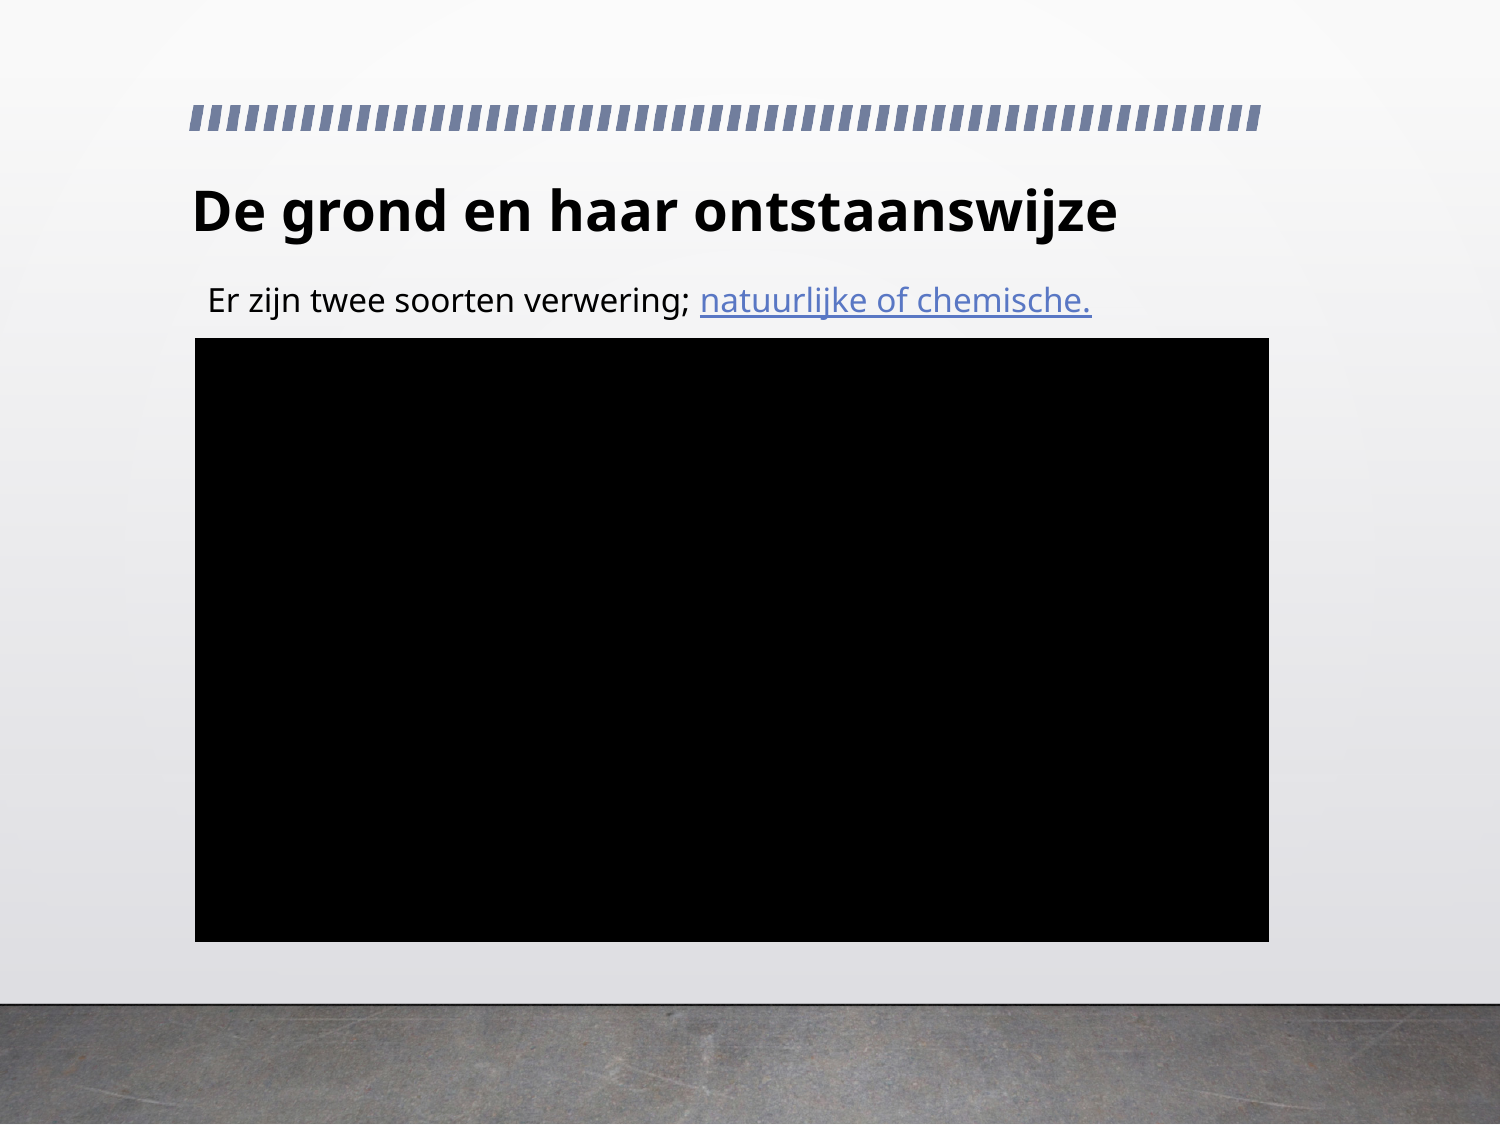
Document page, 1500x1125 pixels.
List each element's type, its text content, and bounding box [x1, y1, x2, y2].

subtitle Er zijn twee soorten verwering; natuurlijke of chemische. [64, 255, 1235, 882]
title De grond en haar ontstaanswijze [112, 101, 1199, 244]
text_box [194, 337, 1270, 943]
picture [0, 1004, 1500, 1124]
